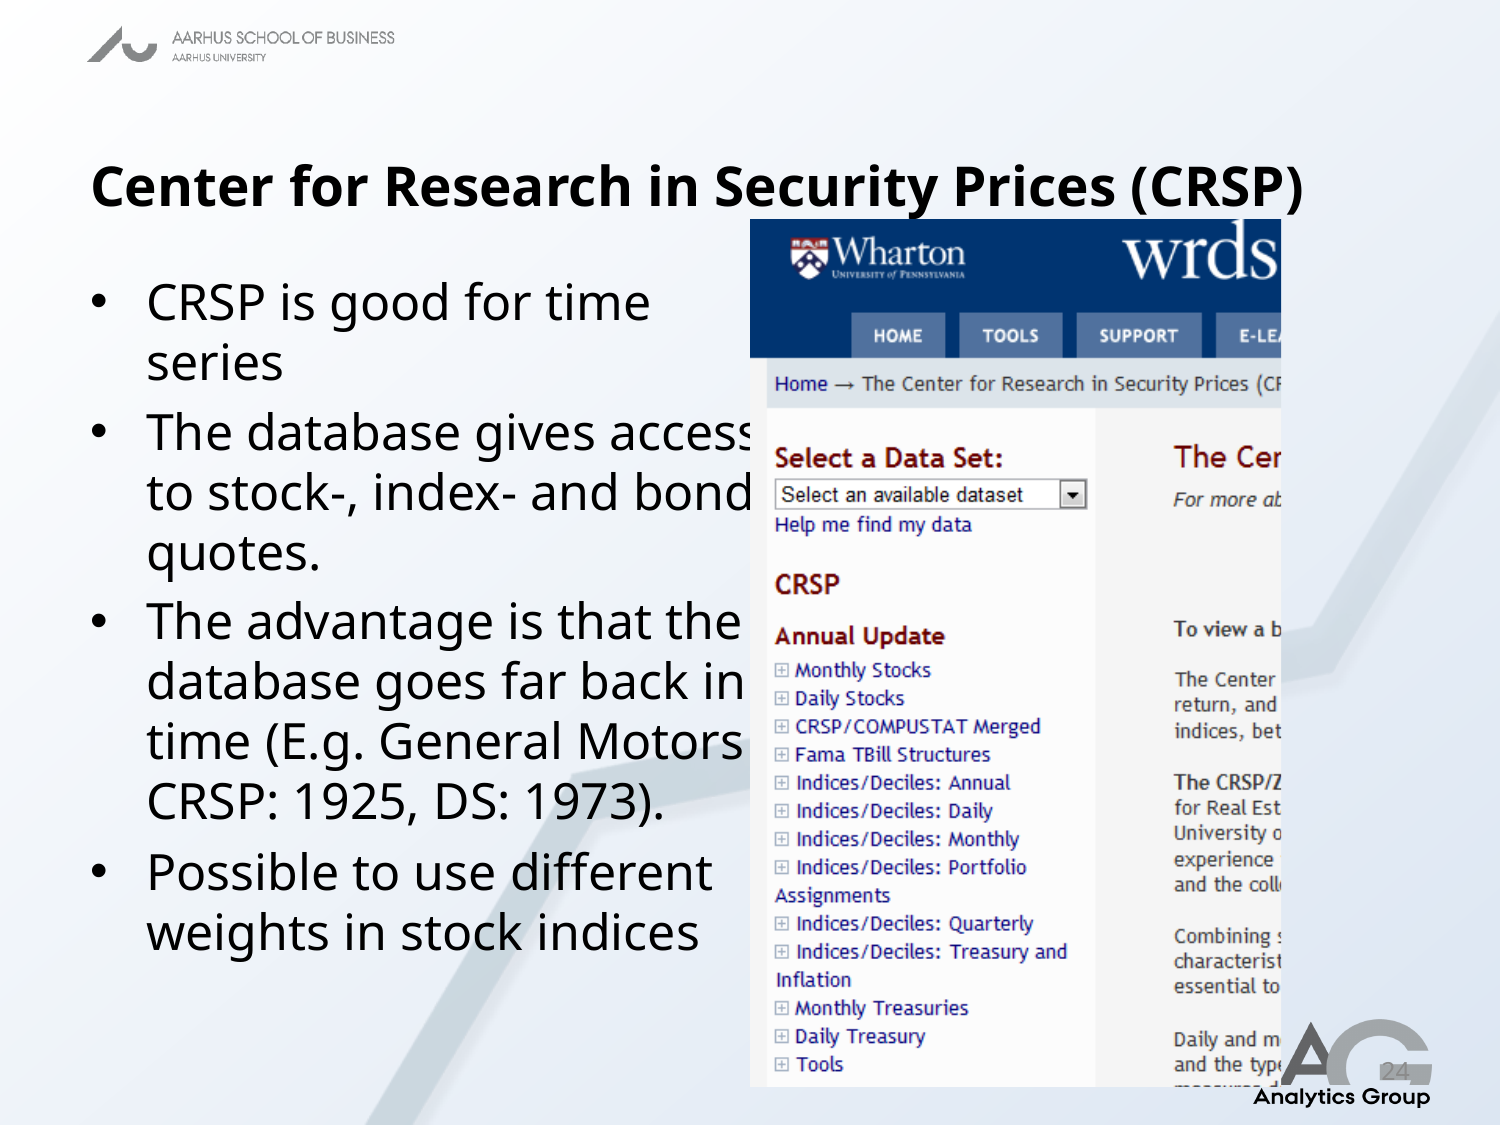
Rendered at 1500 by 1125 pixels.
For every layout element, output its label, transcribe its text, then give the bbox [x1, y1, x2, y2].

picture [82, 23, 399, 66]
title Center for Research in Security Prices (CRSP) [75, 137, 1425, 233]
slide_number 24 [1074, 1042, 1425, 1103]
picture [749, 219, 1282, 1087]
list CRSP is good for time series The database gives access to stock-, index- and bond quotes. The advantage is that the database goes far back in time (E.g. General Motors CRSP: 1925, DS: 1973). Possible to use different weights in stock indices [75, 262, 744, 1005]
